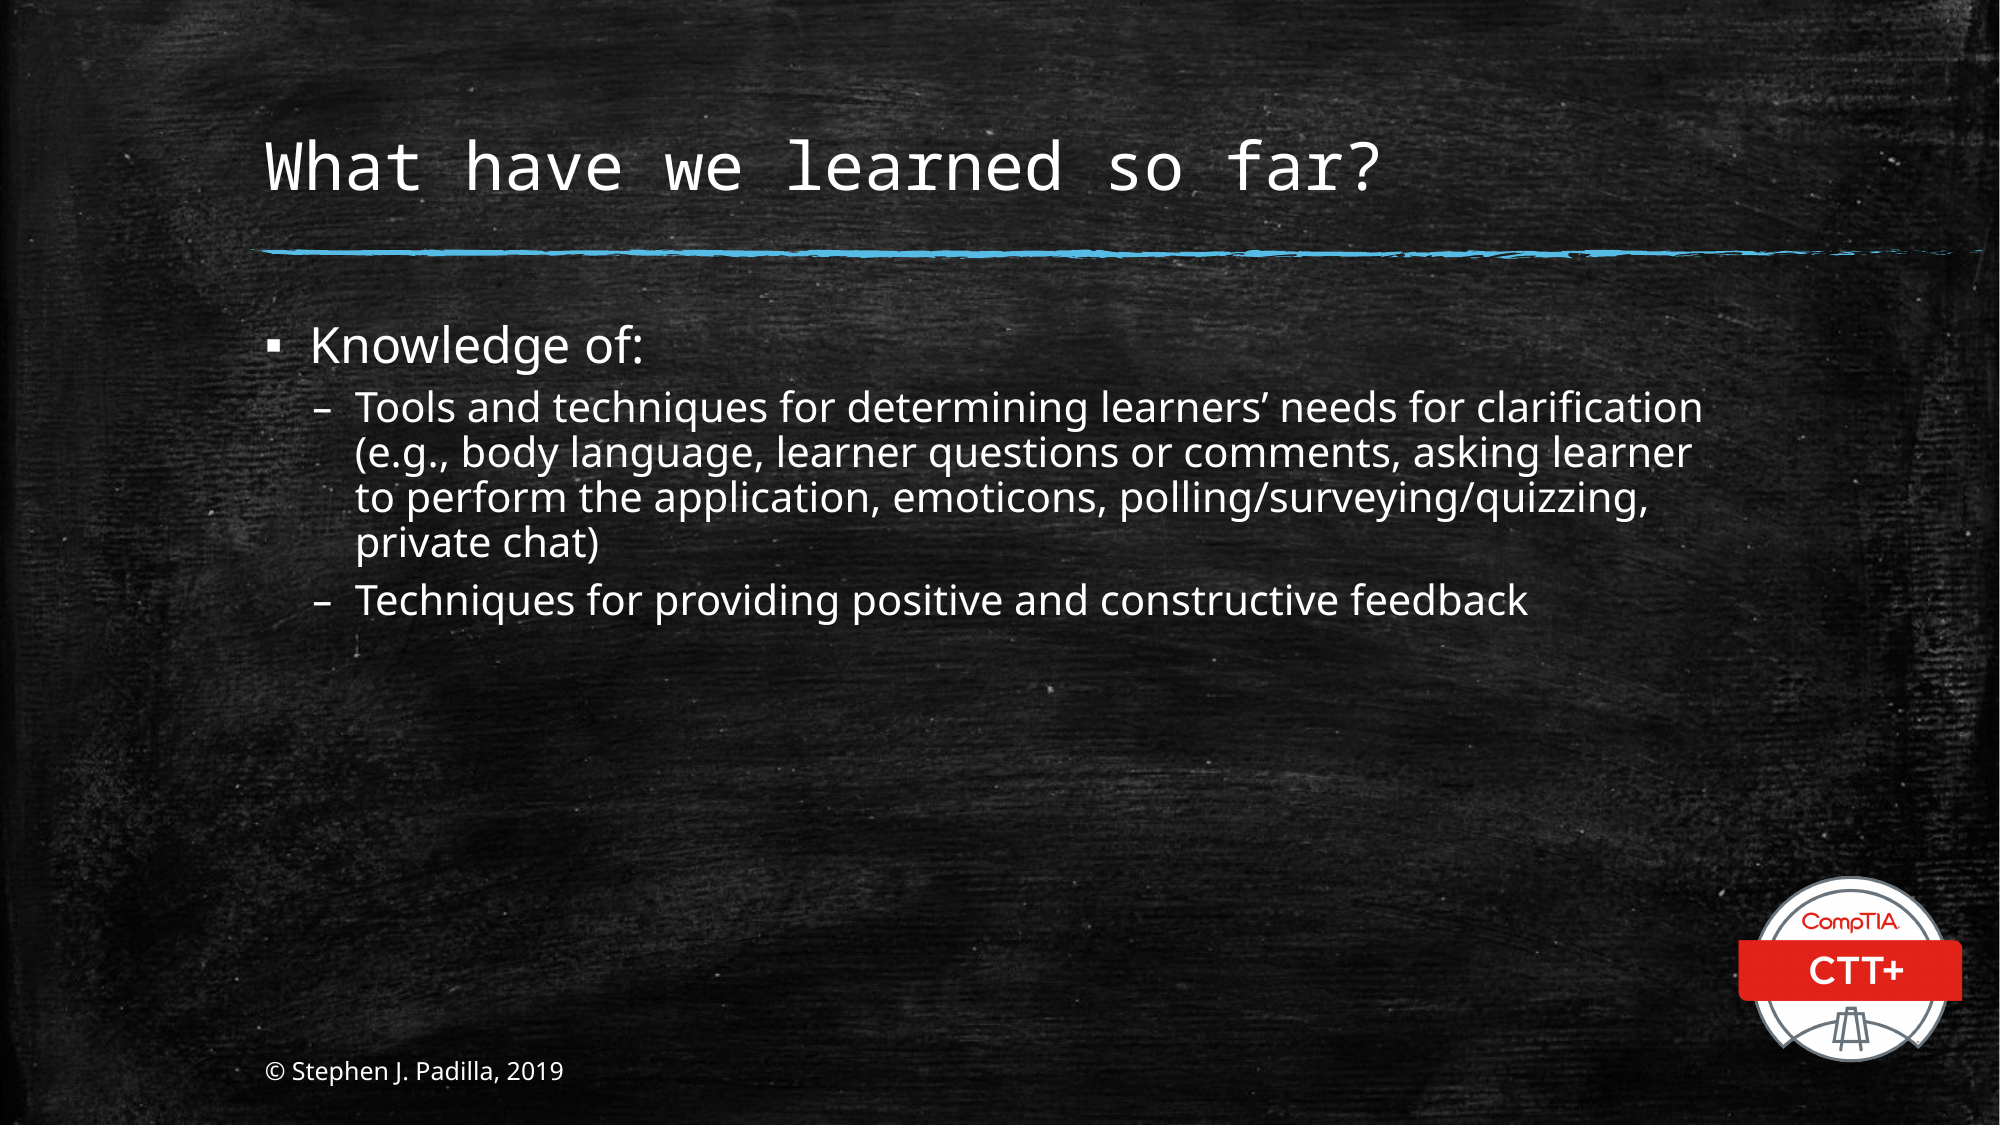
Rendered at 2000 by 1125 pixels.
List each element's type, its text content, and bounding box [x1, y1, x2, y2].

footer © Stephen J. Padilla, 2019 [249, 1050, 1288, 1096]
picture [1699, 824, 2000, 1125]
title What have we learned so far? [249, 45, 1750, 213]
list Knowledge of: Tools and techniques for determining learners’ needs for clarification (e.g., body language, learner questions or comments, asking learner to perform the application, emoticons, polling/surveying/quizzing, private chat) Techniques for providing positive and constructive feedback [249, 312, 1750, 1013]
